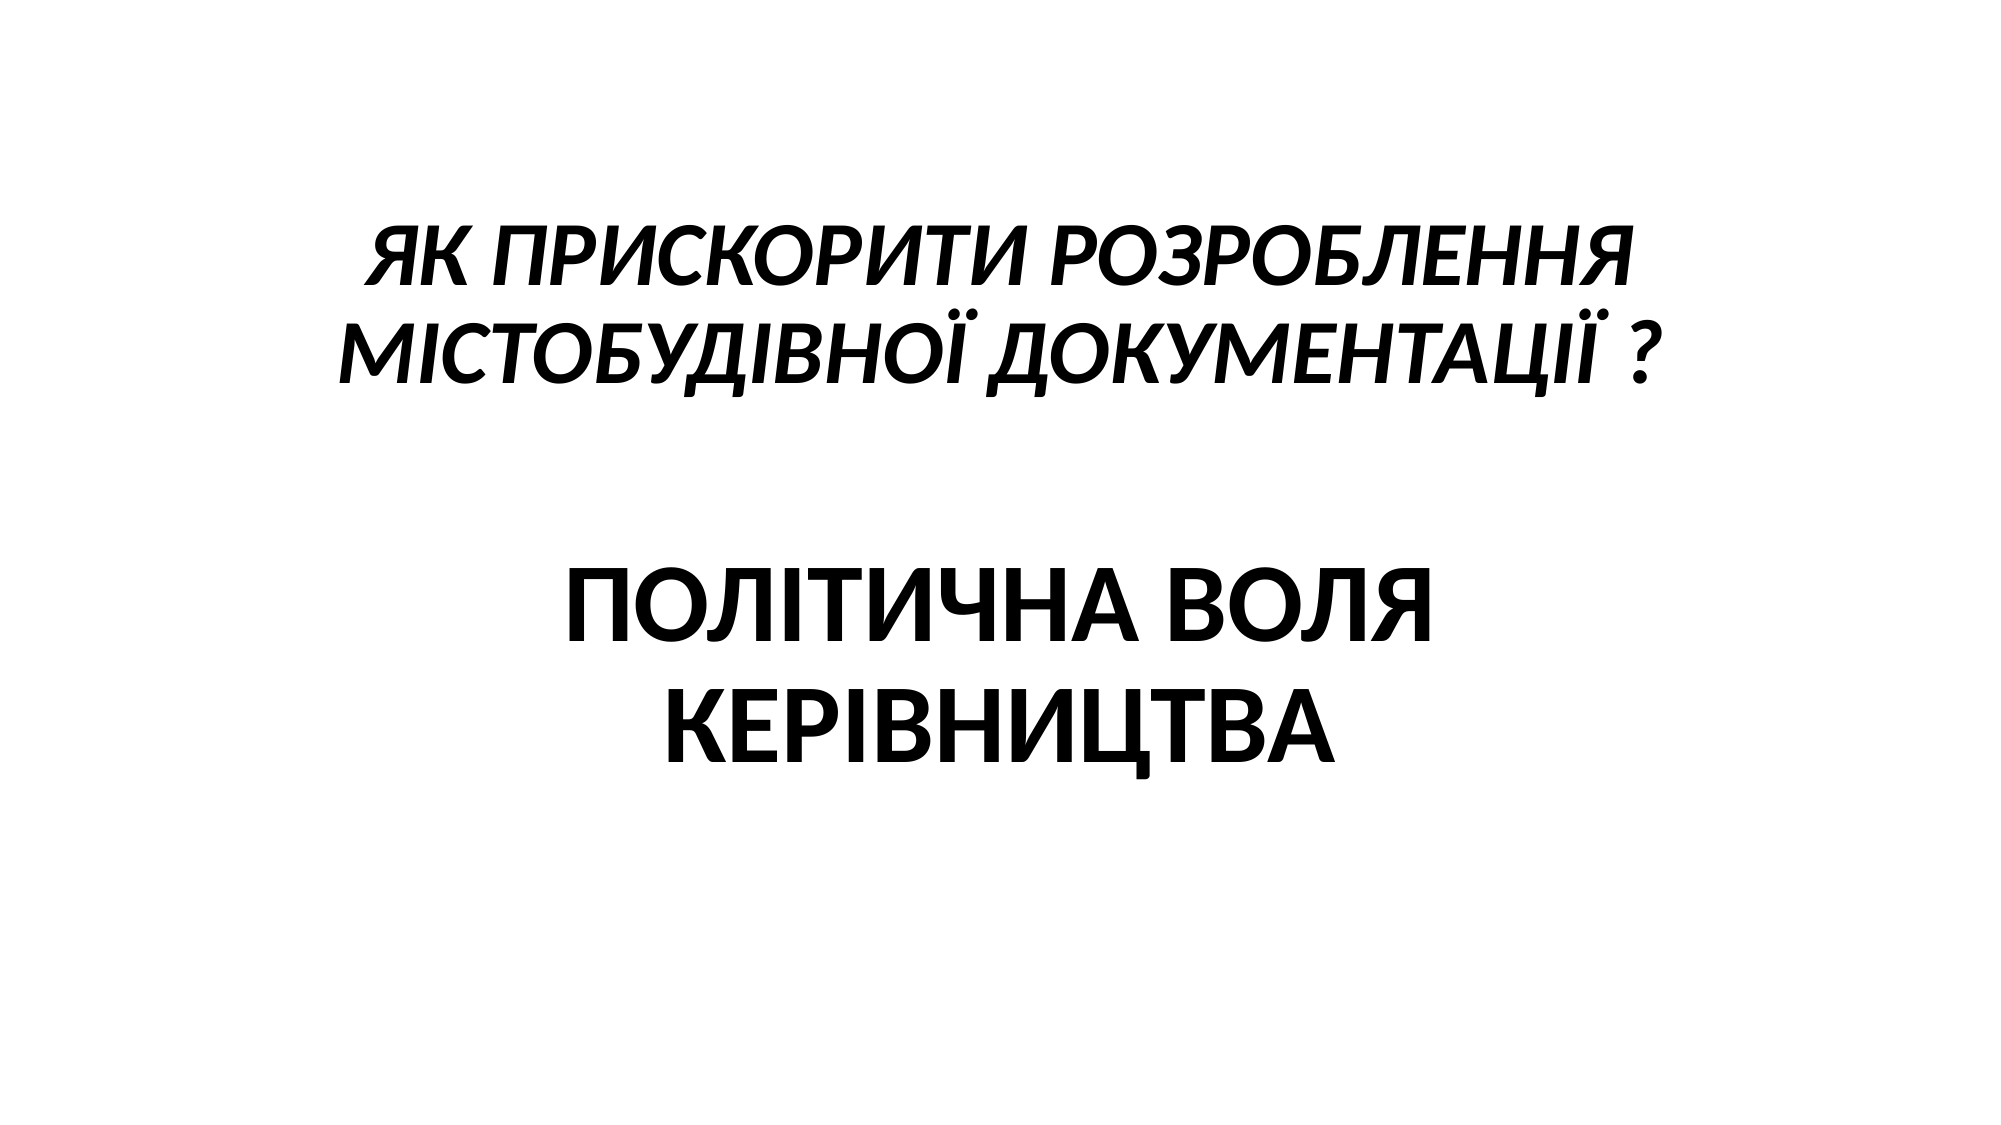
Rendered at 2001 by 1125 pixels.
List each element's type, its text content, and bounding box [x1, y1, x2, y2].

subtitle ЯК ПРИСКОРИТИ РОЗРОБЛЕННЯ МІСТОБУДІВНОЇ ДОКУМЕНТАЦІЇ ? ПОЛІТИЧНА ВОЛЯ КЕРІВНИЦТВА [249, 198, 1751, 863]
